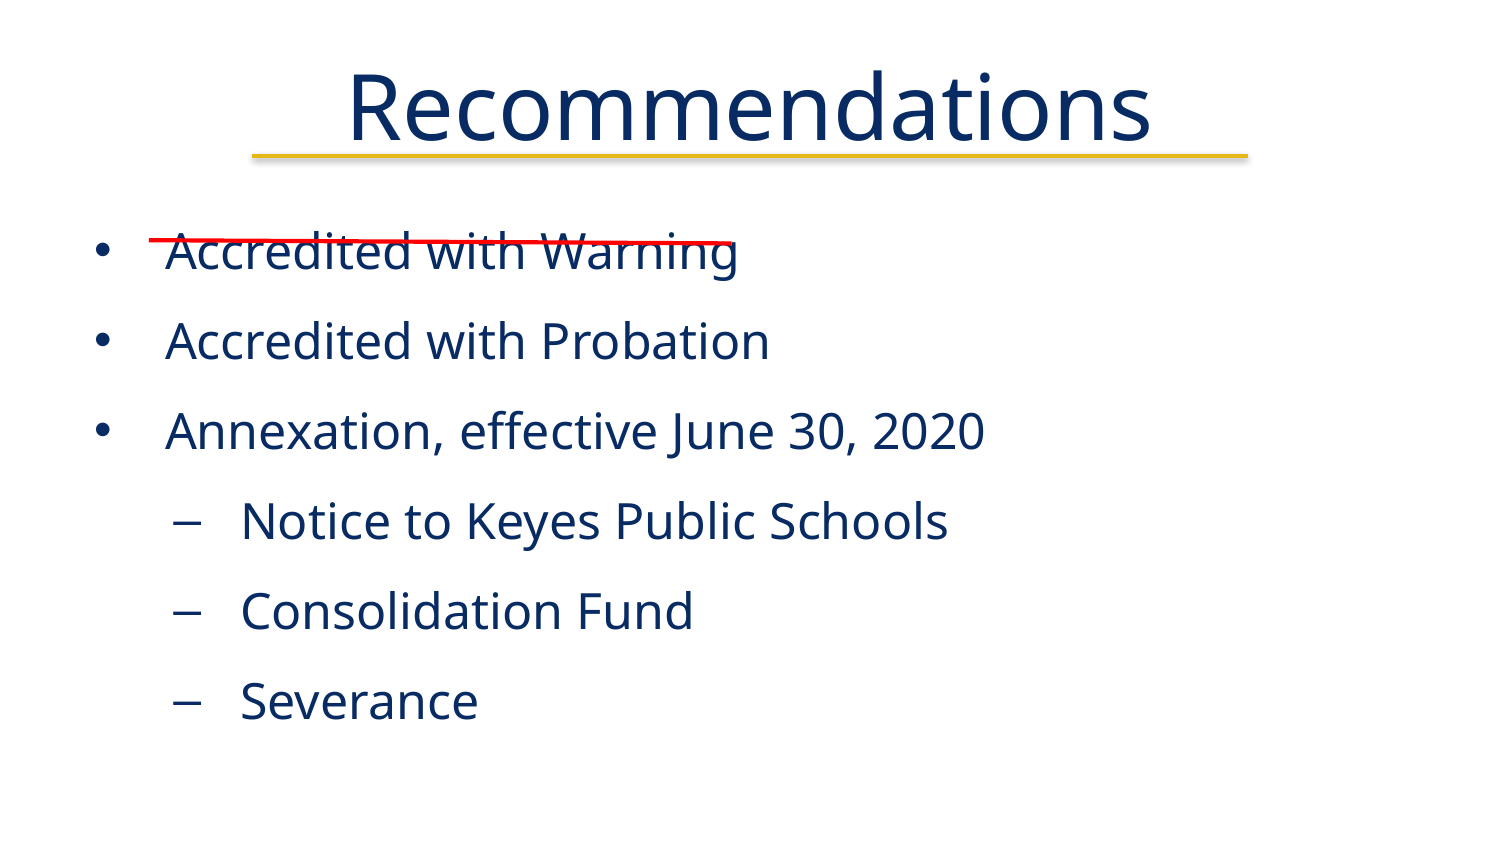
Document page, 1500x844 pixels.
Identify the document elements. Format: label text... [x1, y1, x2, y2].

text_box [148, 239, 732, 244]
list Accredited with Warning Accredited with Probation Annexation, effective June 30, 2020 Notice to Keyes Public Schools Consolidation Fund Severance [75, 174, 1425, 783]
title Recommendations [75, 33, 1425, 174]
